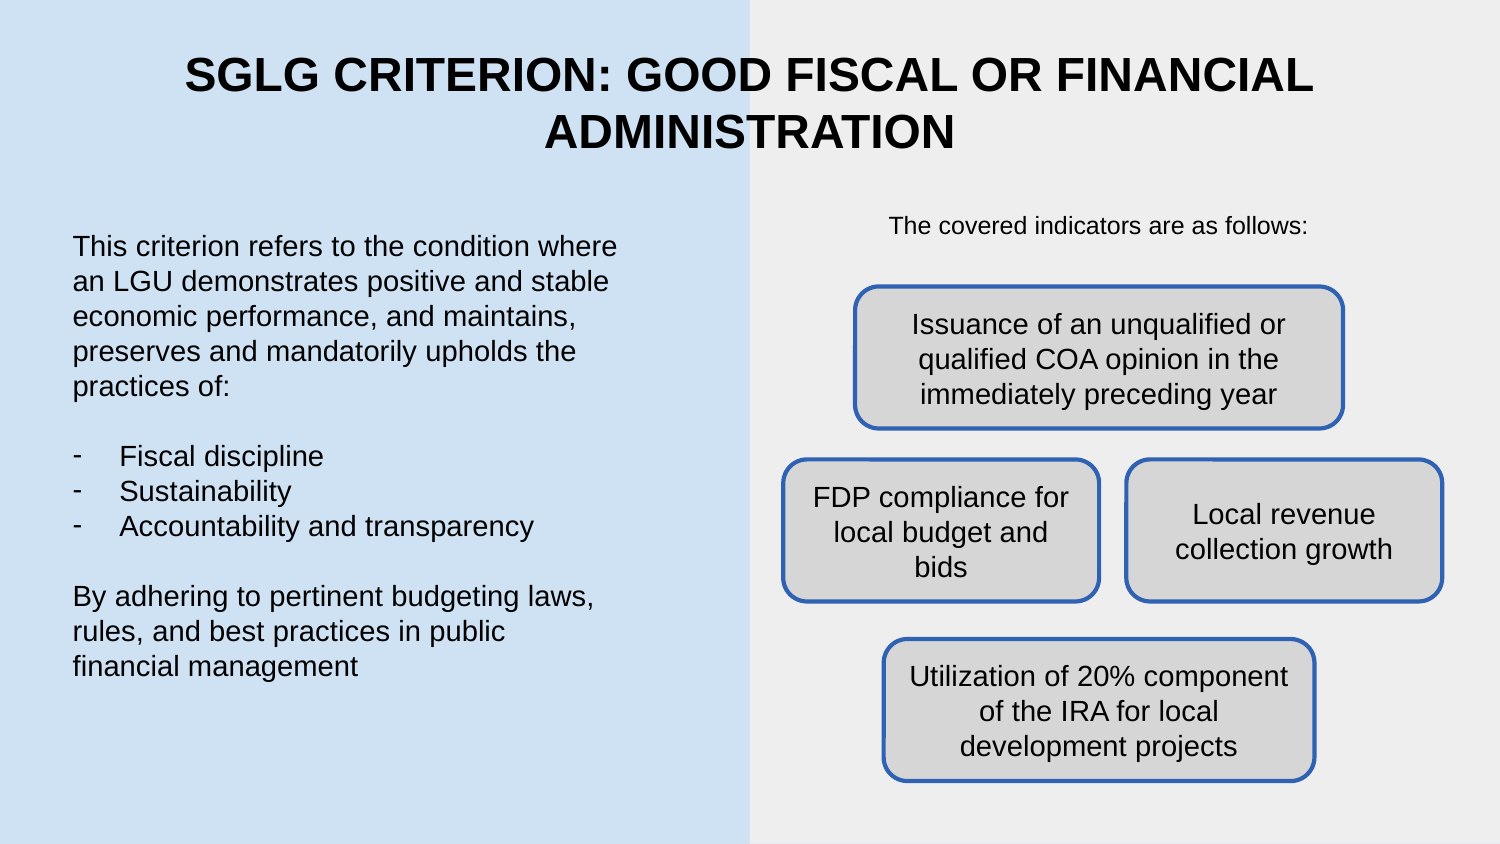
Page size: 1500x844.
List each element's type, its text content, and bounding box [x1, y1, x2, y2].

text_box FDP compliance for local budget and bids [781, 457, 1102, 604]
text_box Local revenue collection growth [1124, 457, 1445, 604]
text_box Issuance of an unqualified or qualified COA opinion in the immediately preceding year [852, 284, 1346, 431]
text_box Utilization of 20% component of the IRA for local development projects [881, 636, 1317, 784]
text_box This criterion refers to the condition where an LGU demonstrates positive and stable economic performance, and maintains, preserves and mandatorily upholds the practices of: Fiscal discipline Sustainability Accountability and transparency By adhering to pertinent budgeting laws, rules, and best practices in public financial management [57, 219, 637, 690]
text_box The covered indicators are as follows: [819, 194, 1379, 255]
text_box SGLG CRITERION: GOOD FISCAL OR FINANCIAL ADMINISTRATION [57, 28, 1443, 174]
